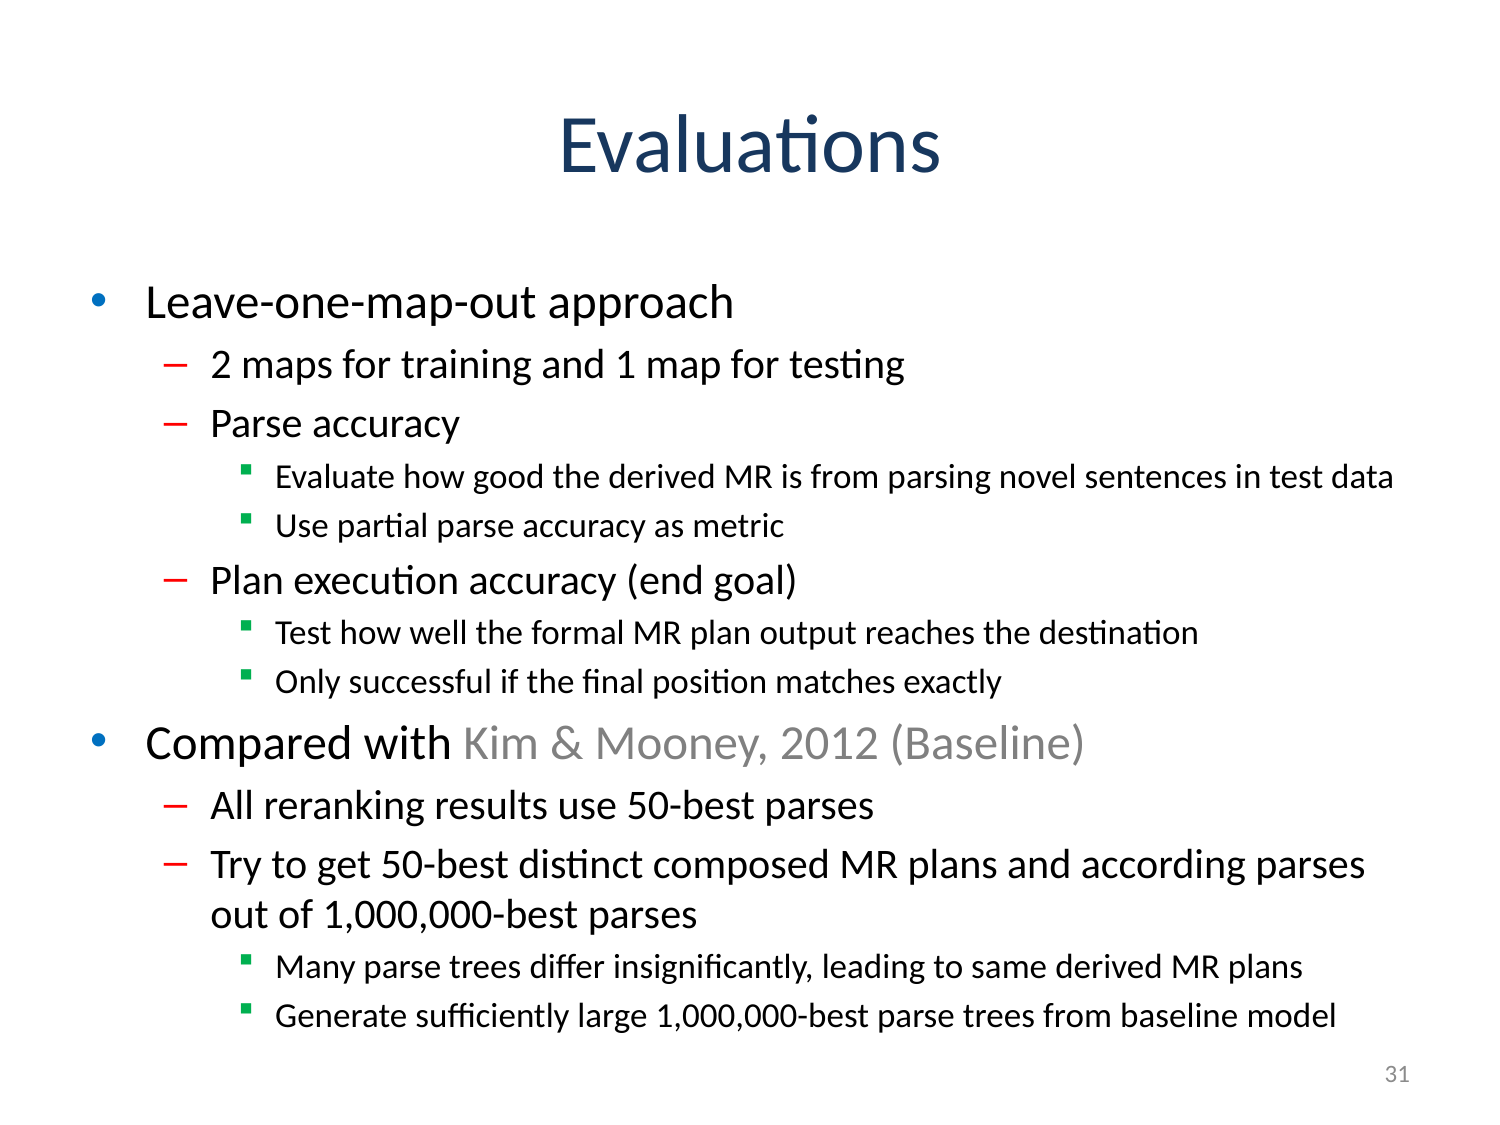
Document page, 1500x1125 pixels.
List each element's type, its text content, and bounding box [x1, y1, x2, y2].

slide_number 31 [1074, 1042, 1425, 1103]
list Leave-one-map-out approach 2 maps for training and 1 map for testing Parse accuracy Evaluate how good the derived MR is from parsing novel sentences in test data Use partial parse accuracy as metric Plan execution accuracy (end goal) Test how well the formal MR plan output reaches the destination Only successful if the final position matches exactly Compared with Kim & Mooney, 2012 (Baseline) All reranking results use 50-best parses Try to get 50-best distinct composed MR plans and according parses out of 1,000,000-best parses Many parse trees differ insignificantly, leading to same derived MR plans Generate sufficiently large 1,000,000-best parse trees from baseline model [75, 262, 1425, 1083]
title Evaluations [75, 45, 1425, 233]
